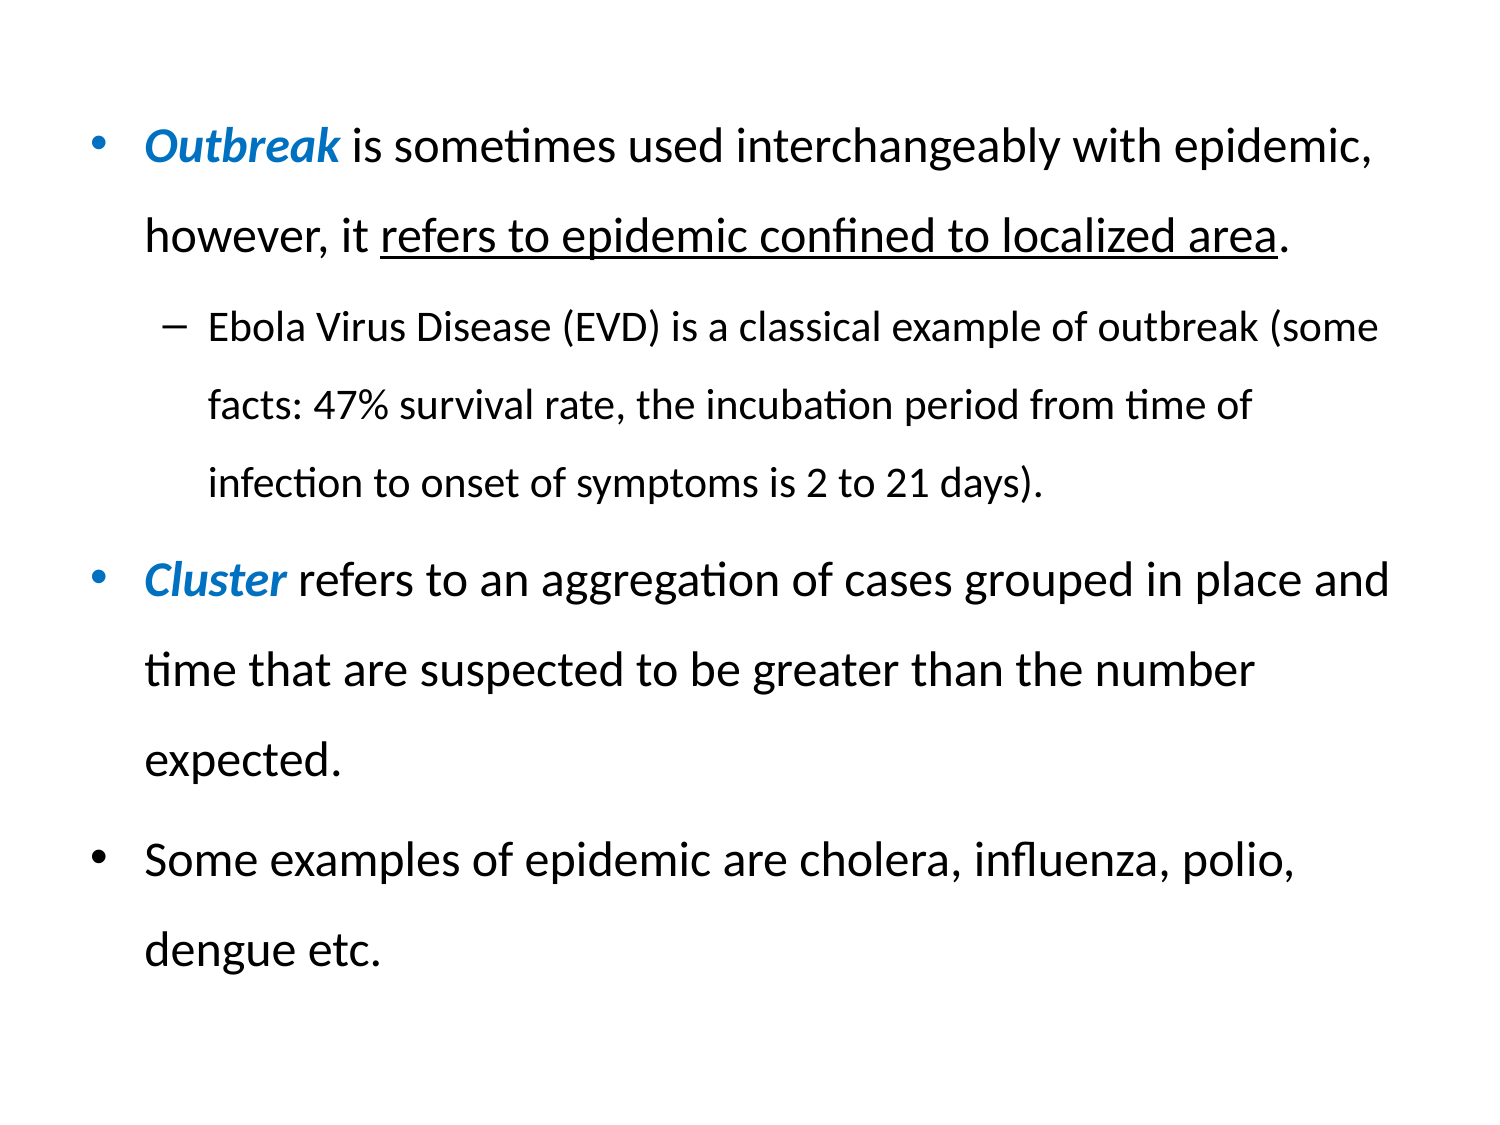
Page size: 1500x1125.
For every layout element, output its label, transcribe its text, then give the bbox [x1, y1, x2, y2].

list Outbreak is sometimes used interchangeably with epidemic, however, it refers to epidemic confined to localized area. Ebola Virus Disease (EVD) is a classical example of outbreak (some facts: 47% survival rate, the incubation period from time of infection to onset of symptoms is 2 to 21 days). Cluster refers to an aggregation of cases grouped in place and time that are suspected to be greater than the number expected. Some examples of epidemic are cholera, influenza, polio, dengue etc. [75, 75, 1425, 1005]
